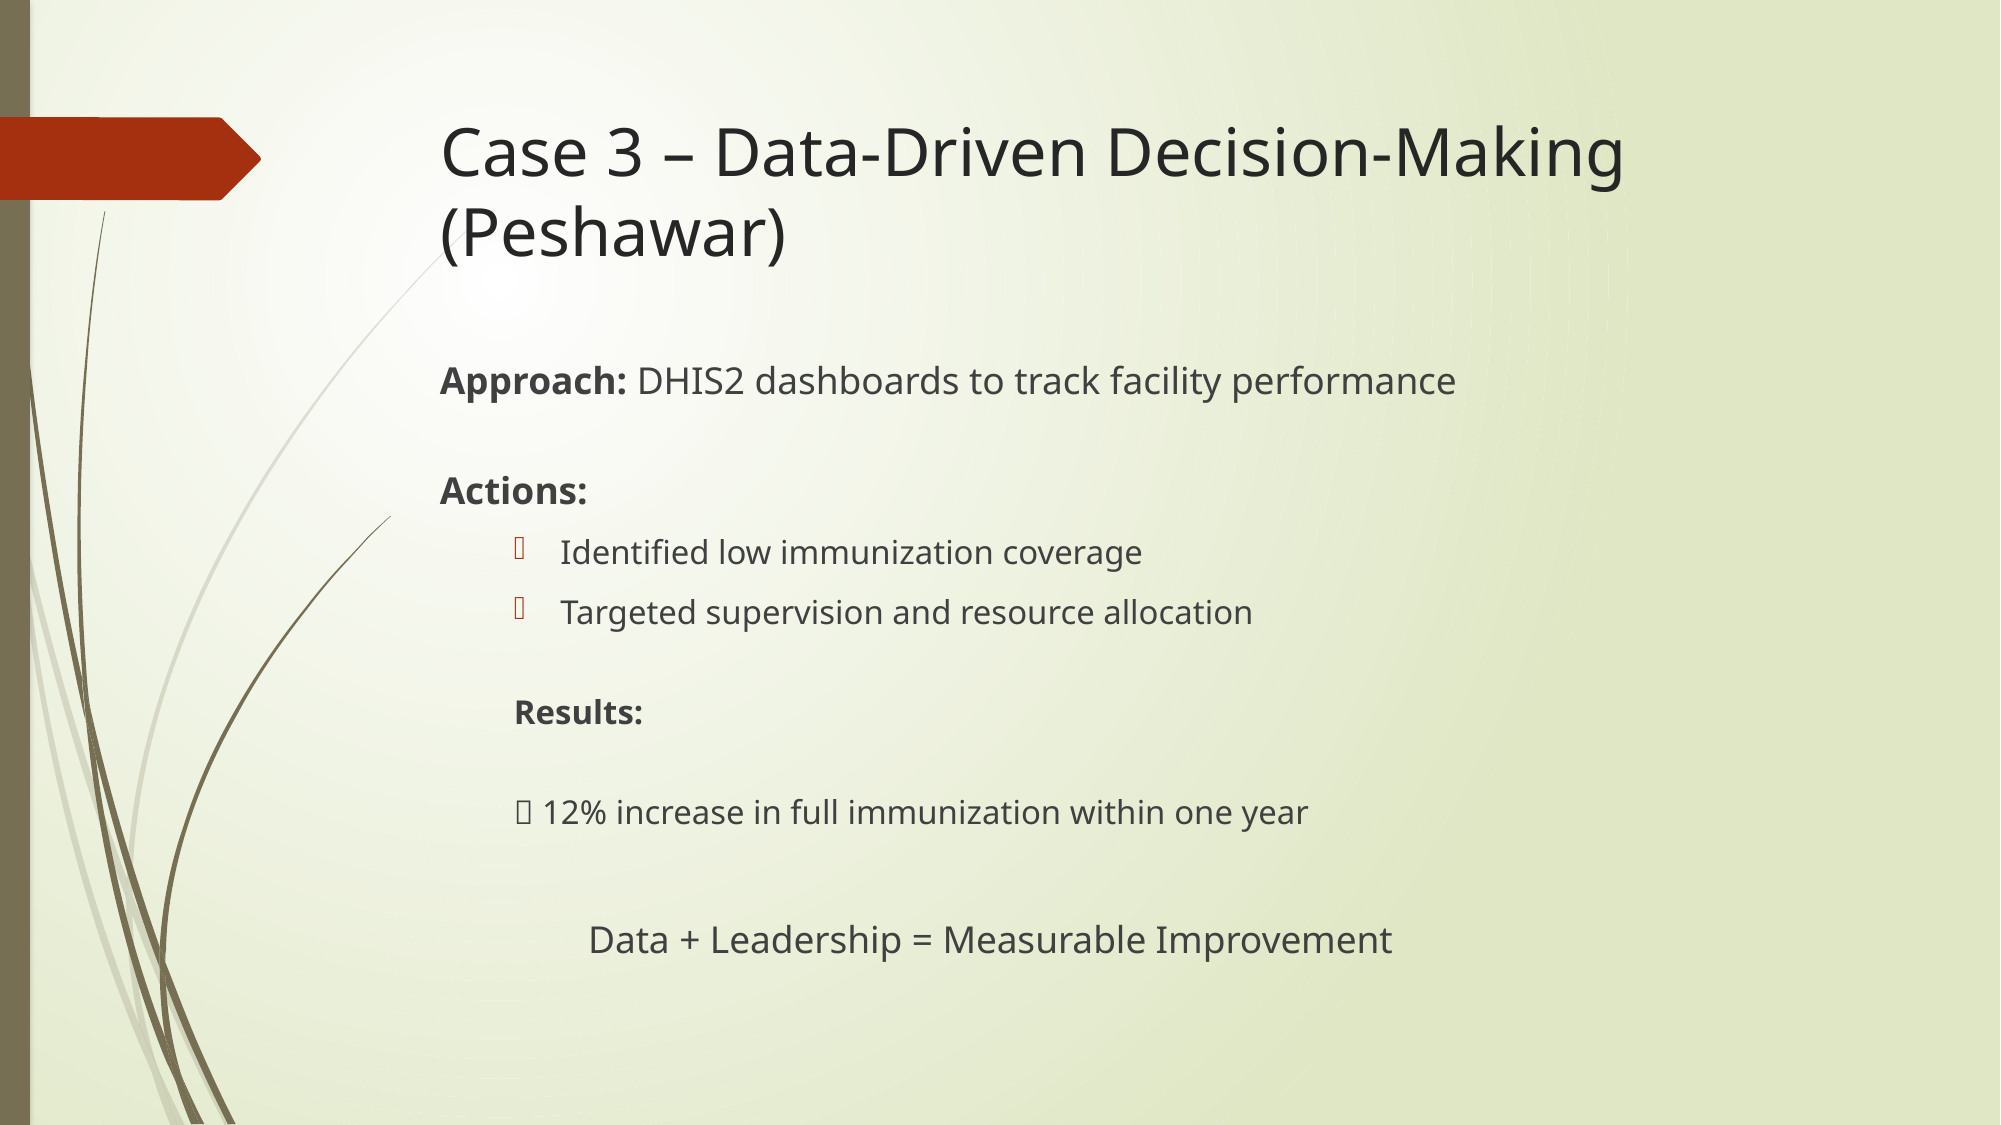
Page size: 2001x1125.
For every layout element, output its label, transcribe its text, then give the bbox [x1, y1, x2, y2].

title Case 3 – Data-Driven Decision-Making (Peshawar) [425, 102, 1888, 313]
list Approach: DHIS2 dashboards to track facility performance Actions: Identified low immunization coverage Targeted supervision and resource allocation Results: ✅ 12% increase in full immunization within one year Data + Leadership = Measurable Improvement [424, 350, 1888, 970]
